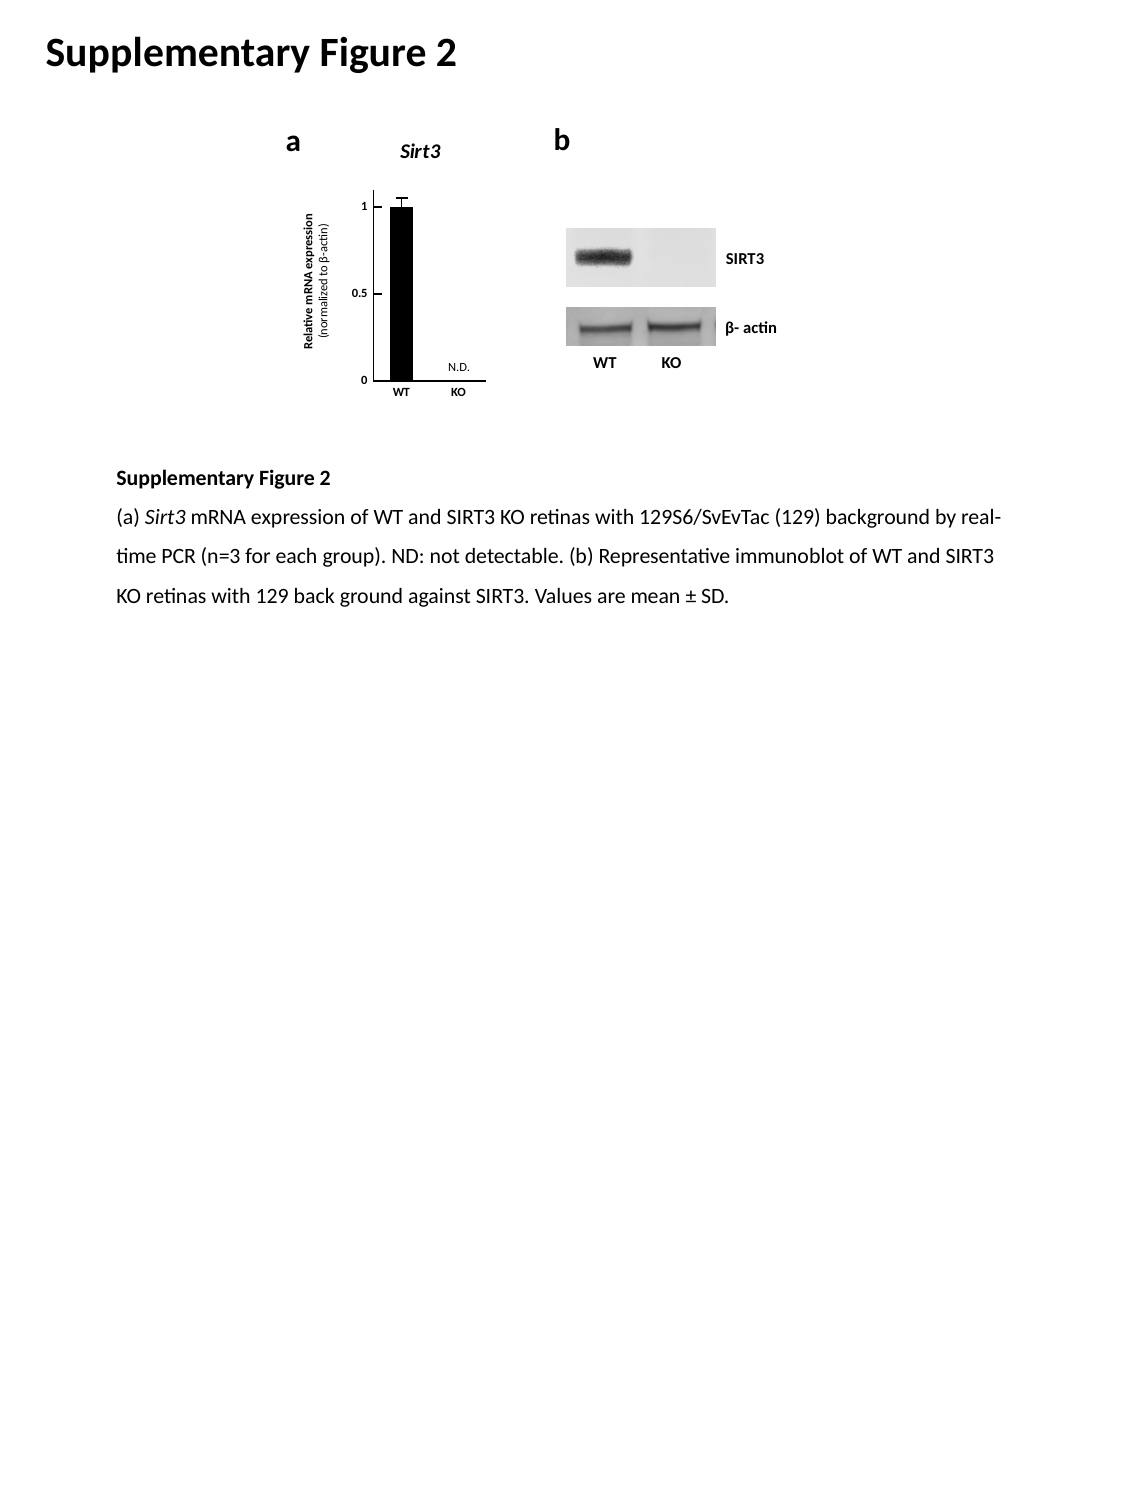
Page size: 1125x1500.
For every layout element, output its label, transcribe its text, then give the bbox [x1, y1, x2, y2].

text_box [538, 111, 835, 381]
text_box Supplementary Figure 2 [30, 17, 539, 83]
text_box Supplementary Figure 2 (a) Sirt3 mRNA expression of WT and SIRT3 KO retinas with 129S6/SvEvTac (129) background by real-time PCR (n=3 for each group). ND: not detectable. (b) Representative immunoblot of WT and SIRT3 KO retinas with 129 back ground against SIRT3. Values are mean ± SD. [101, 442, 1024, 655]
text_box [270, 112, 510, 419]
